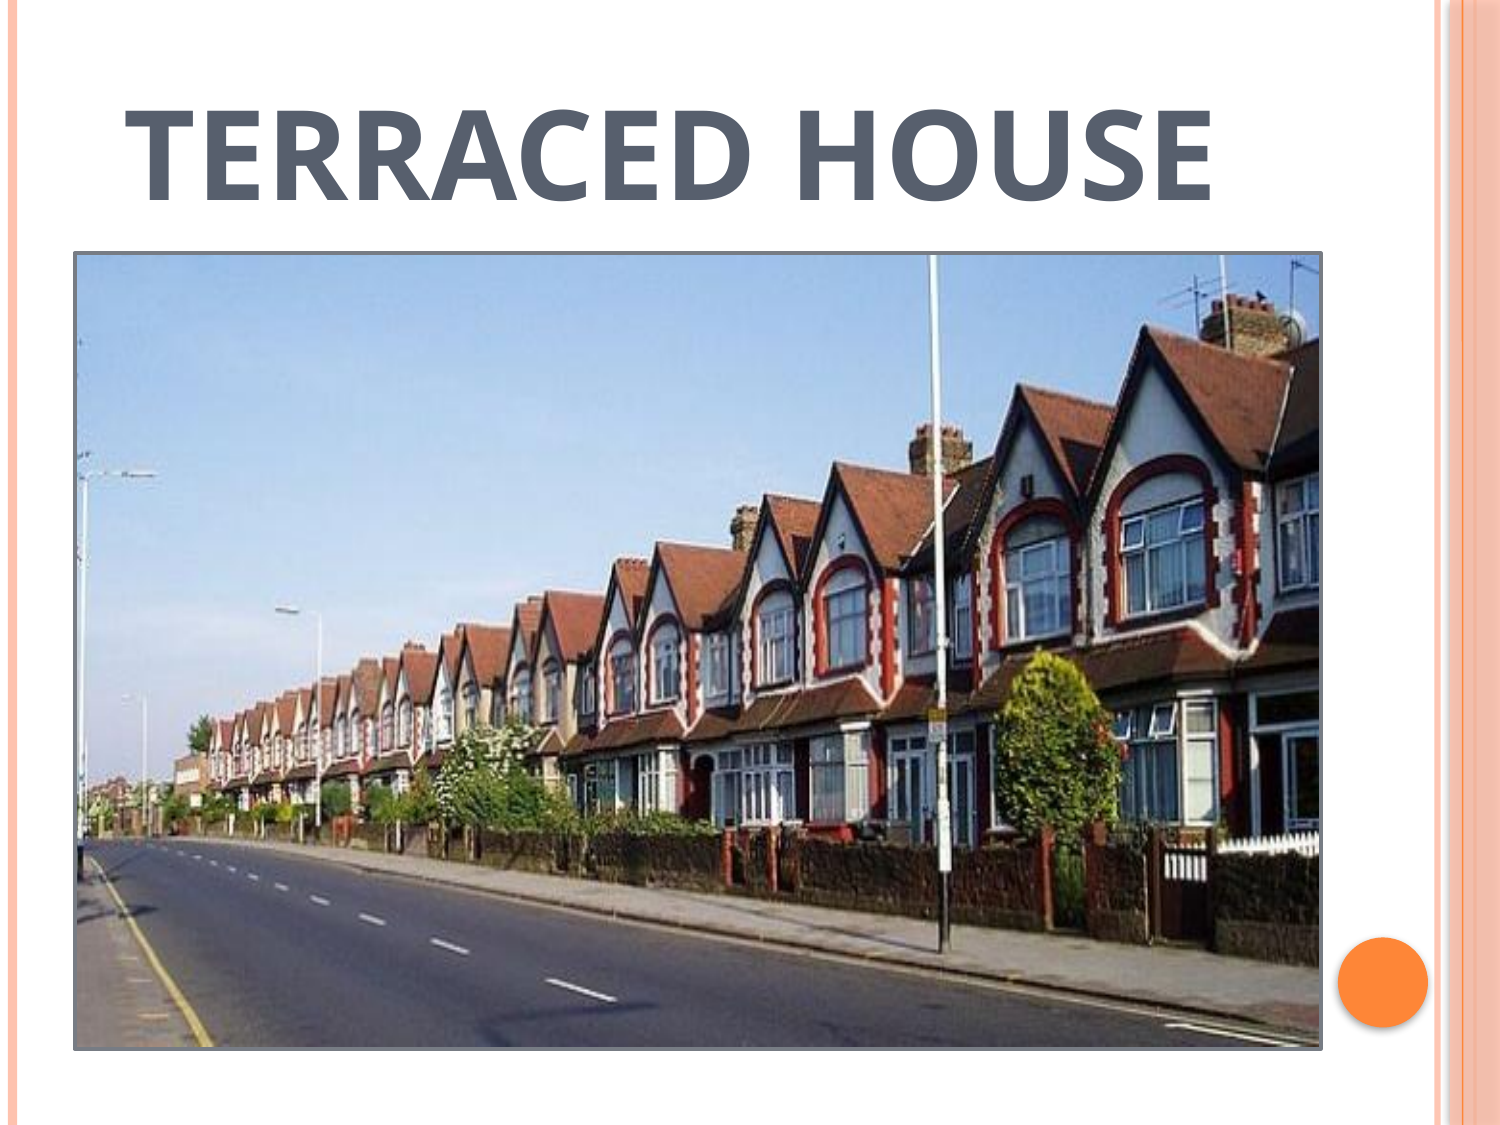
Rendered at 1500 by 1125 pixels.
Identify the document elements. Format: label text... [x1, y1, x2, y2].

title Terraced house [75, 45, 1300, 233]
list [76, 254, 1320, 1048]
